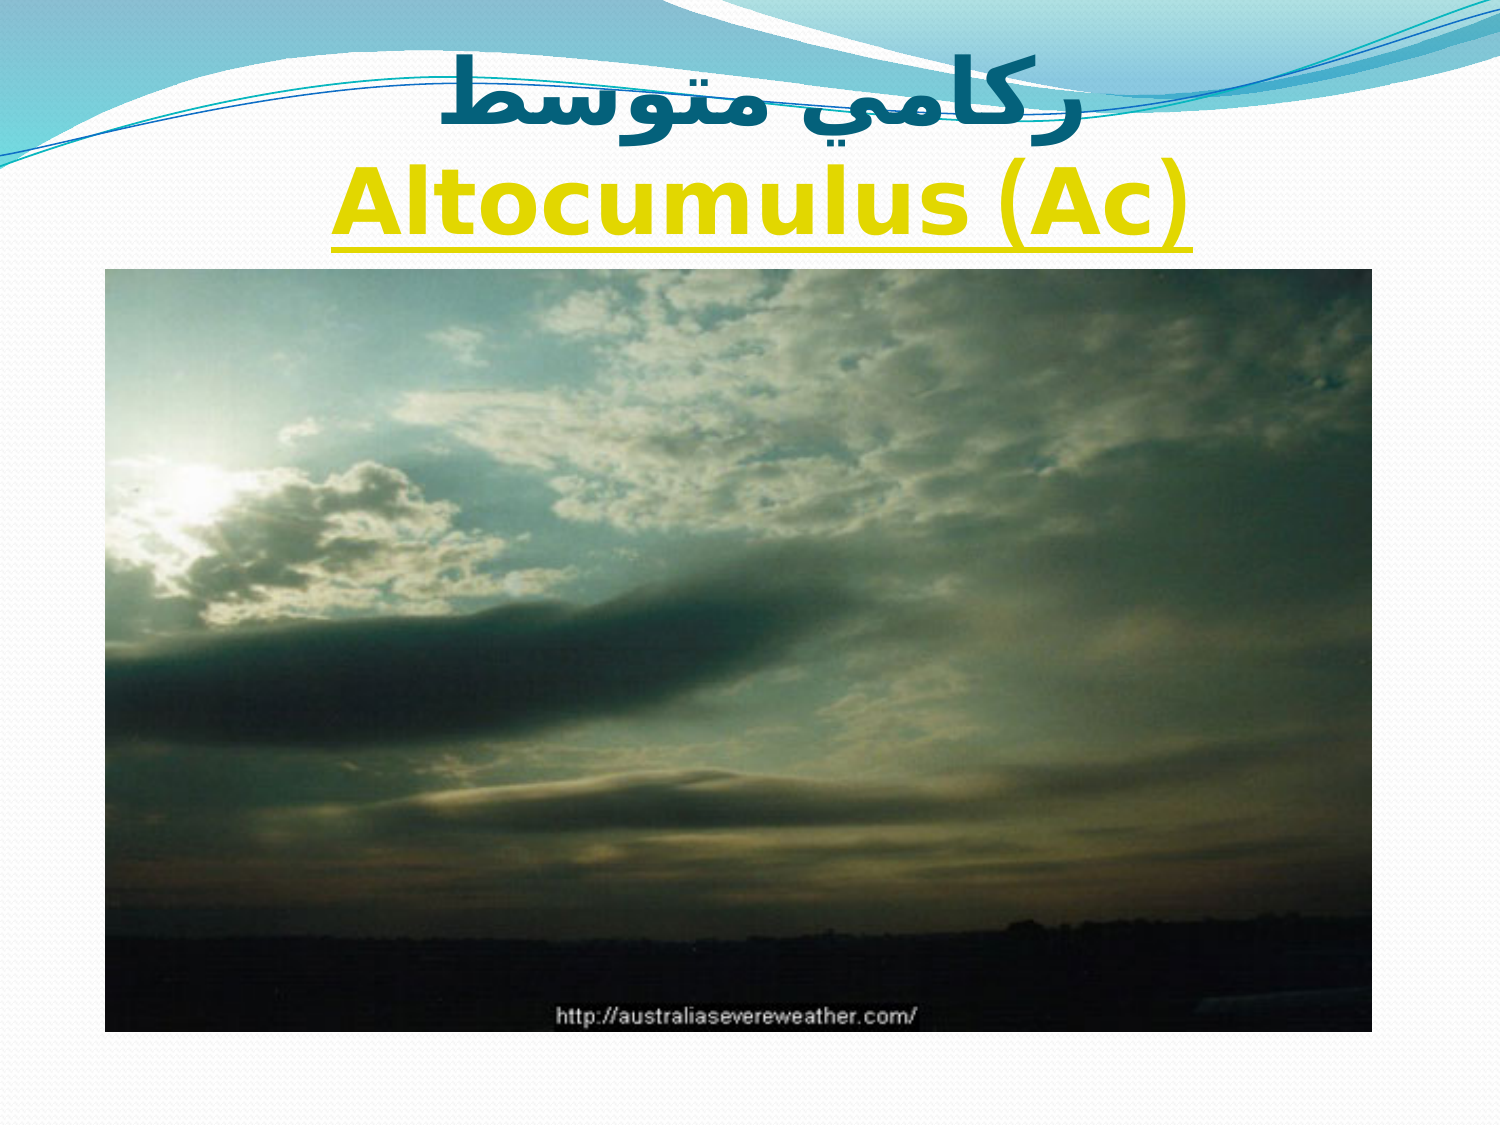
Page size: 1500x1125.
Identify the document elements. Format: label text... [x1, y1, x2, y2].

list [105, 269, 1372, 1032]
title ركامي متوسط Altocumulus (Ac) [75, 115, 1425, 263]
